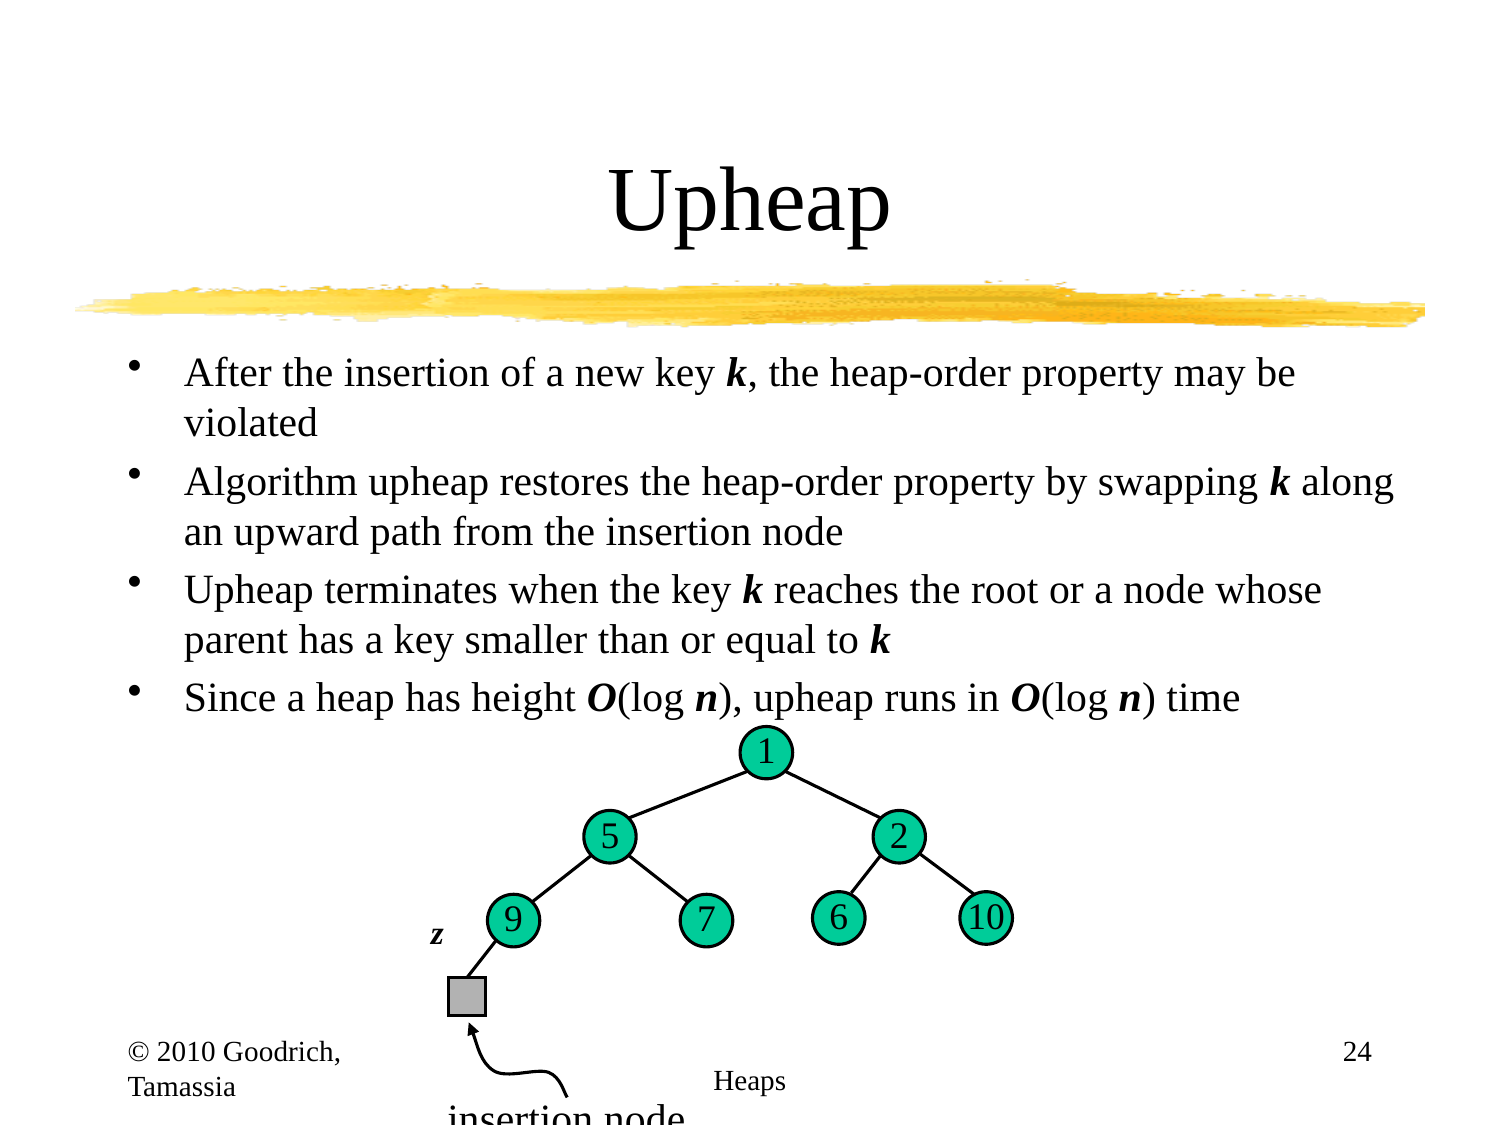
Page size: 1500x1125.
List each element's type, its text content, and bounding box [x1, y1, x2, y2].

list After the insertion of a new key k, the heap-order property may be violated Algorithm upheap restores the heap-order property by swapping k along an upward path from the insertion node Upheap terminates when the key k reaches the root or a node whose parent has a key smaller than or equal to k Since a heap has height O(log n), upheap runs in O(log n) time [112, 337, 1438, 738]
slide_number 24 [1074, 1024, 1388, 1101]
text_box 7 [680, 894, 733, 947]
text_box 9 [487, 894, 540, 947]
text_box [850, 856, 881, 894]
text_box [784, 772, 881, 818]
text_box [920, 853, 980, 899]
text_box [531, 856, 592, 901]
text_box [466, 939, 497, 977]
text_box z [416, 904, 459, 959]
text_box insertion node [432, 1084, 701, 1125]
text_box [448, 977, 486, 1016]
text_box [628, 856, 689, 901]
text_box 10 [959, 891, 1013, 945]
text_box 2 [873, 810, 926, 864]
text_box 6 [812, 891, 866, 945]
footer Heaps [512, 1053, 988, 1125]
text_box [467, 1022, 561, 1084]
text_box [628, 772, 749, 818]
title Upheap [112, 99, 1388, 288]
text_box 5 [583, 810, 637, 864]
text_box 1 [740, 726, 793, 779]
picture [75, 274, 1425, 338]
slide_number © 2010 Goodrich, Tamassia [112, 1024, 426, 1101]
